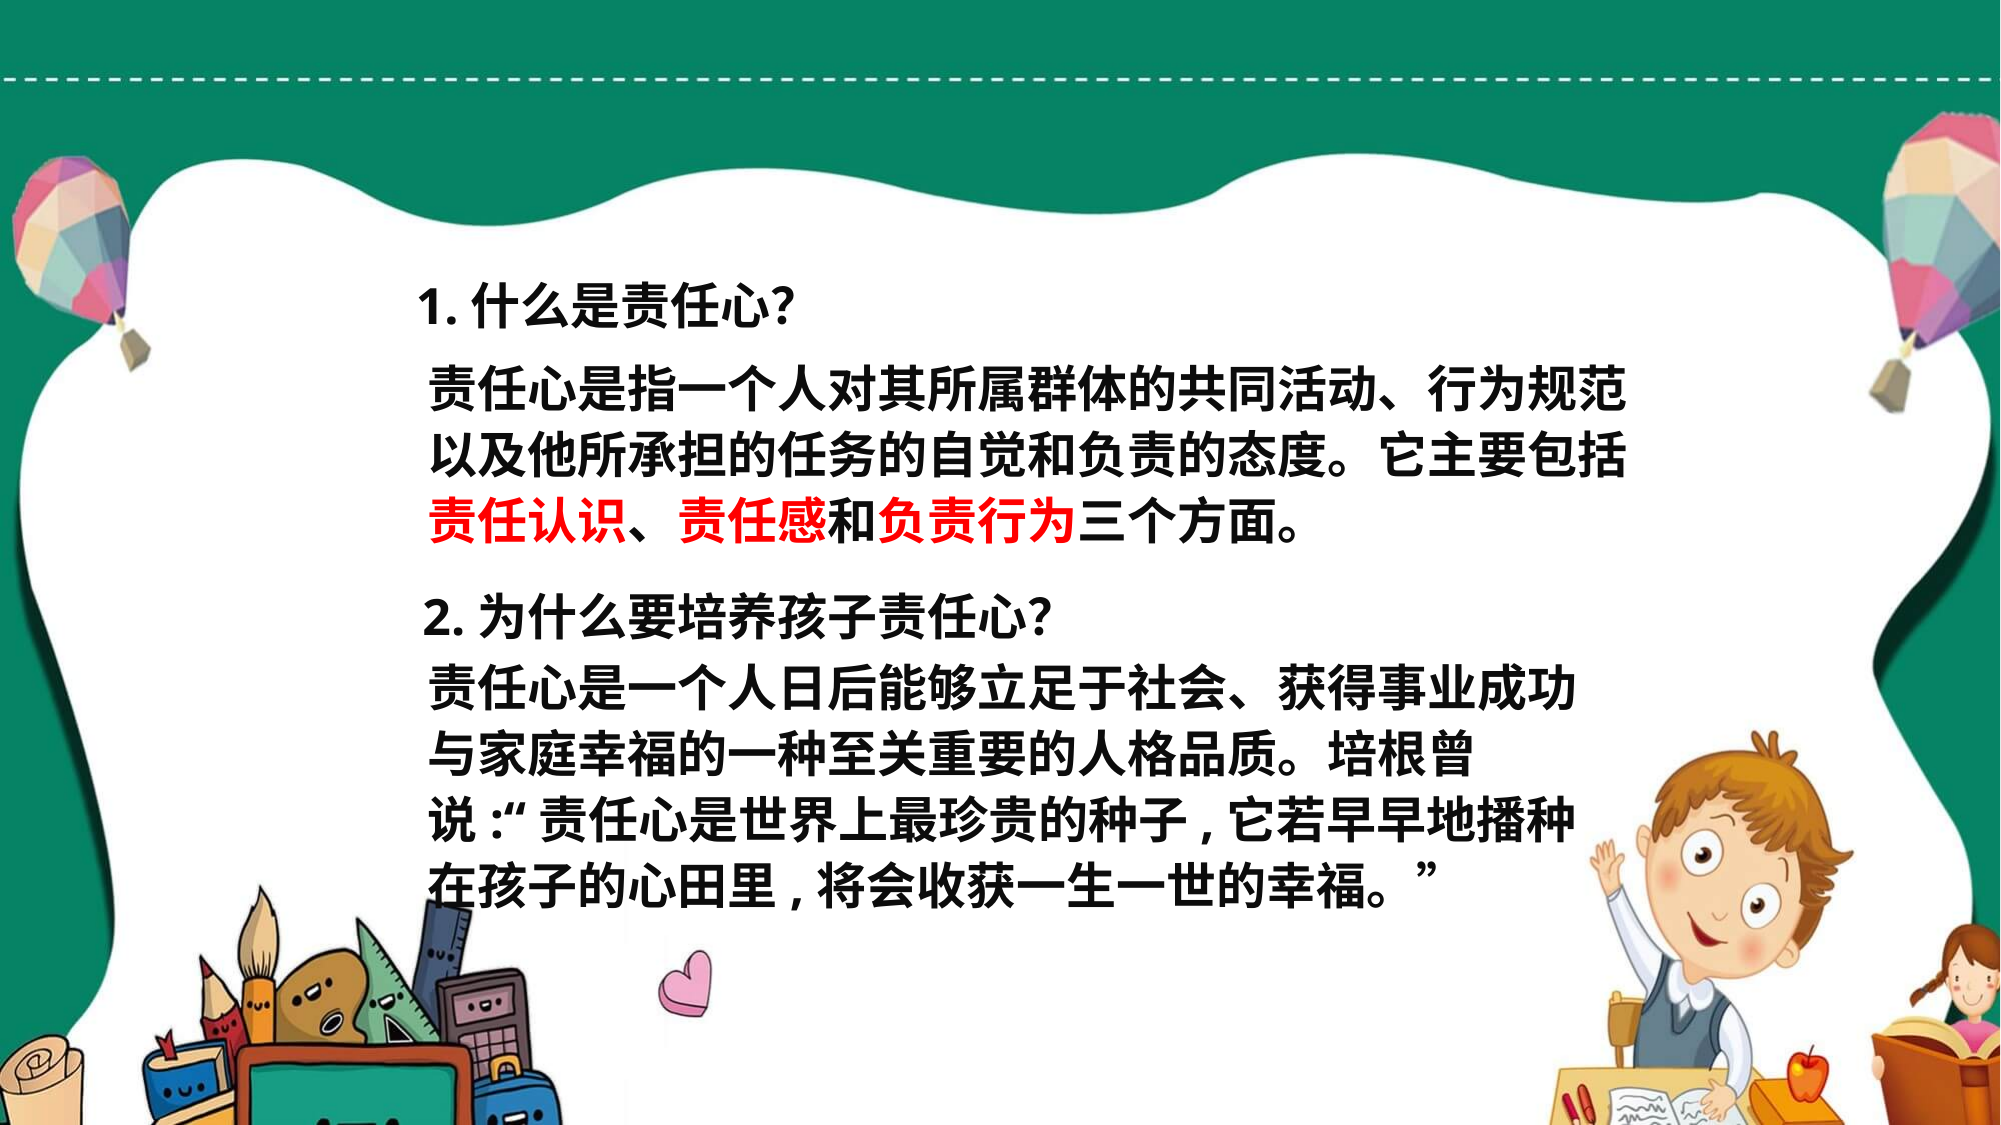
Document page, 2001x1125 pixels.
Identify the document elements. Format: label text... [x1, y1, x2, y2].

text_box 2.为什么要培养孩子责任心？ [407, 571, 1092, 653]
text_box 1.什么是责任心？ [401, 261, 836, 343]
picture [0, 0, 2001, 1125]
text_box 责任心是一个人日后能够立足于社会、获得事业成功与家庭幸福的一种至关重要的人格品质。培根曾说:“责任心是世界上最珍贵的种子,它若早早地播种在孩子的心田里,将会收获一生一世的幸福。” [413, 642, 1603, 922]
text_box 责任心是指一个人对其所属群体的共同活动、行为规范以及他所承担的任务的自觉和负责的态度。它主要包括责任认识、责任感和负责行为三个方面。 [412, 343, 1650, 557]
